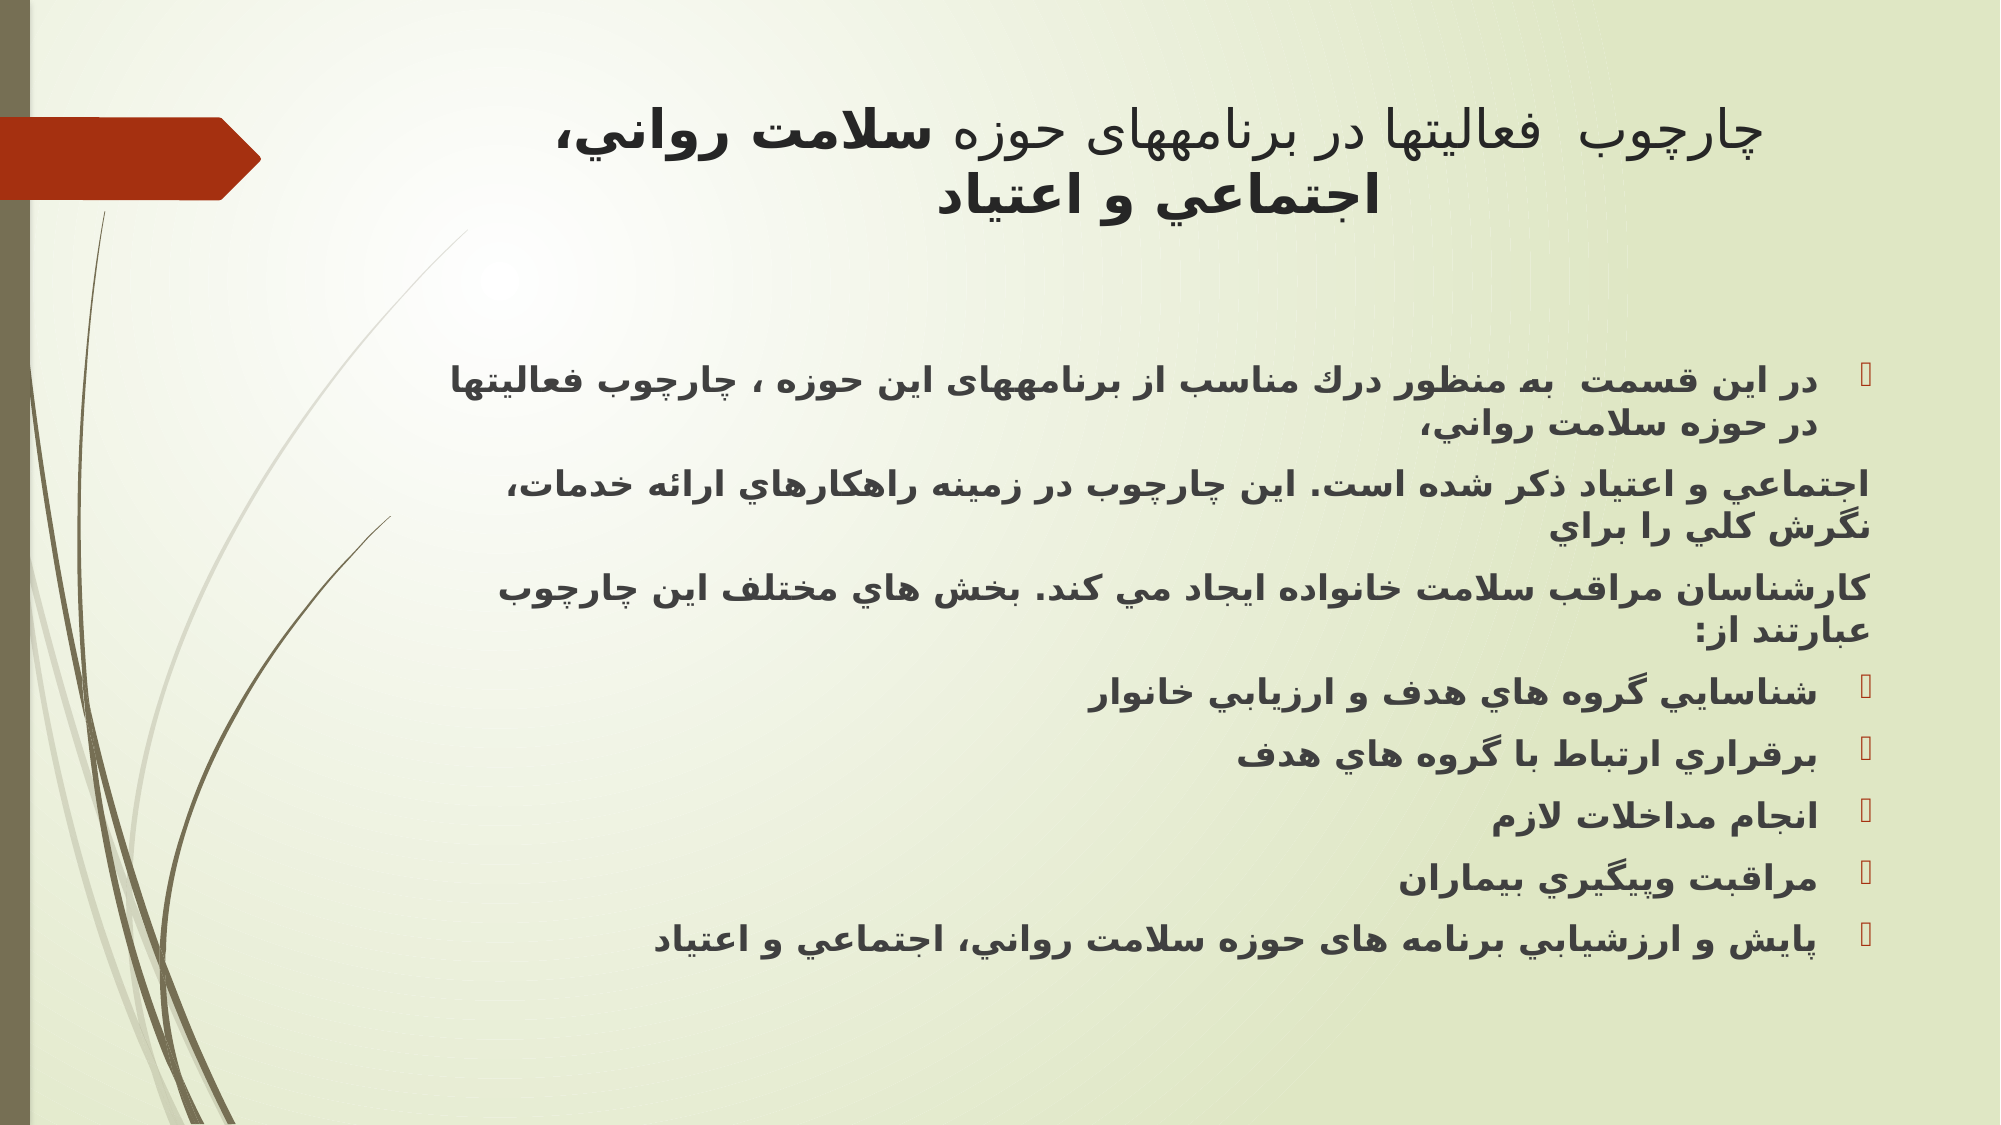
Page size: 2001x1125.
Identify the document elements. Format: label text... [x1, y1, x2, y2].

title چارچوب فعاليت­ها در برنامه­های حوزه سلامت رواني، اجتماعي و اعتیاد [428, 87, 1891, 298]
list در این قسمت به منظور درك مناسب از برنامه­های این حوزه ، چارچوب فعاليت­ها در حوزه سلامت رواني، اجتماعي و اعتیاد ذكر شده است. اين چارچوب در زمينه راهكارهاي ارائه خدمات، نگرش كلي را براي كارشناسان مراقب سلامت خانواده ايجاد مي كند. بخش هاي مختلف اين چارچوب عبارتند از: شناسايي گروه هاي هدف و ارزيابي خانوار برقراري ارتباط با گروه هاي هدف انجام مداخلات لازم مراقبت وپيگيري بيماران پايش و ارزشيابي برنامه های حوزه سلامت رواني، اجتماعي و اعتیاد [424, 350, 1888, 970]
